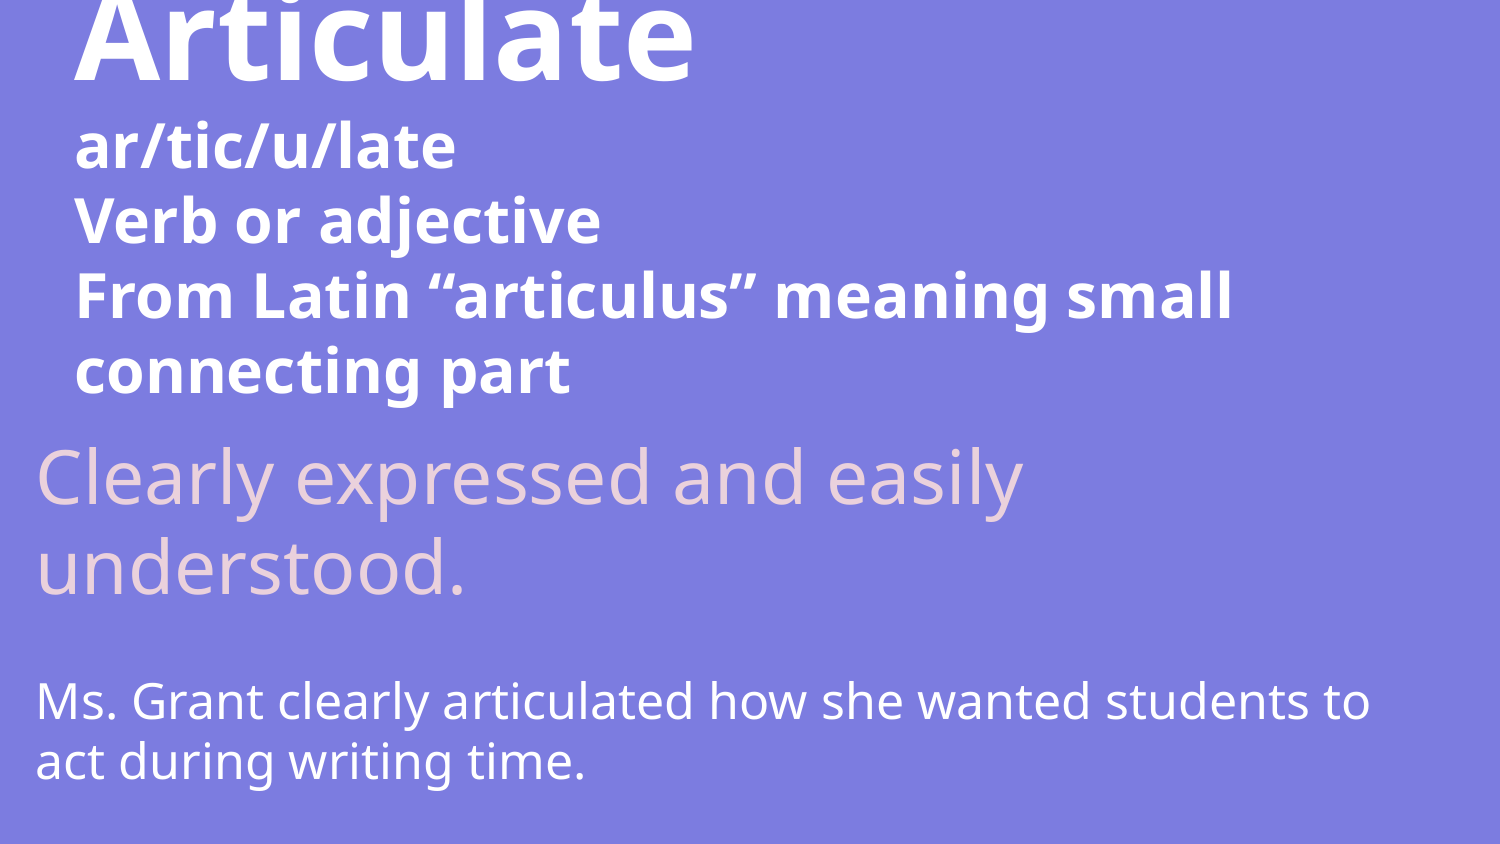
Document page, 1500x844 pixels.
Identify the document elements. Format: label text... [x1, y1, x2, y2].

title Articulate ar/tic/u/late Verb or adjective From Latin “articulus” meaning small connecting part [59, 155, 1369, 207]
text_box Clearly expressed and easily understood. Ms. Grant clearly articulated how she wanted students to act during writing time. [20, 414, 1437, 786]
